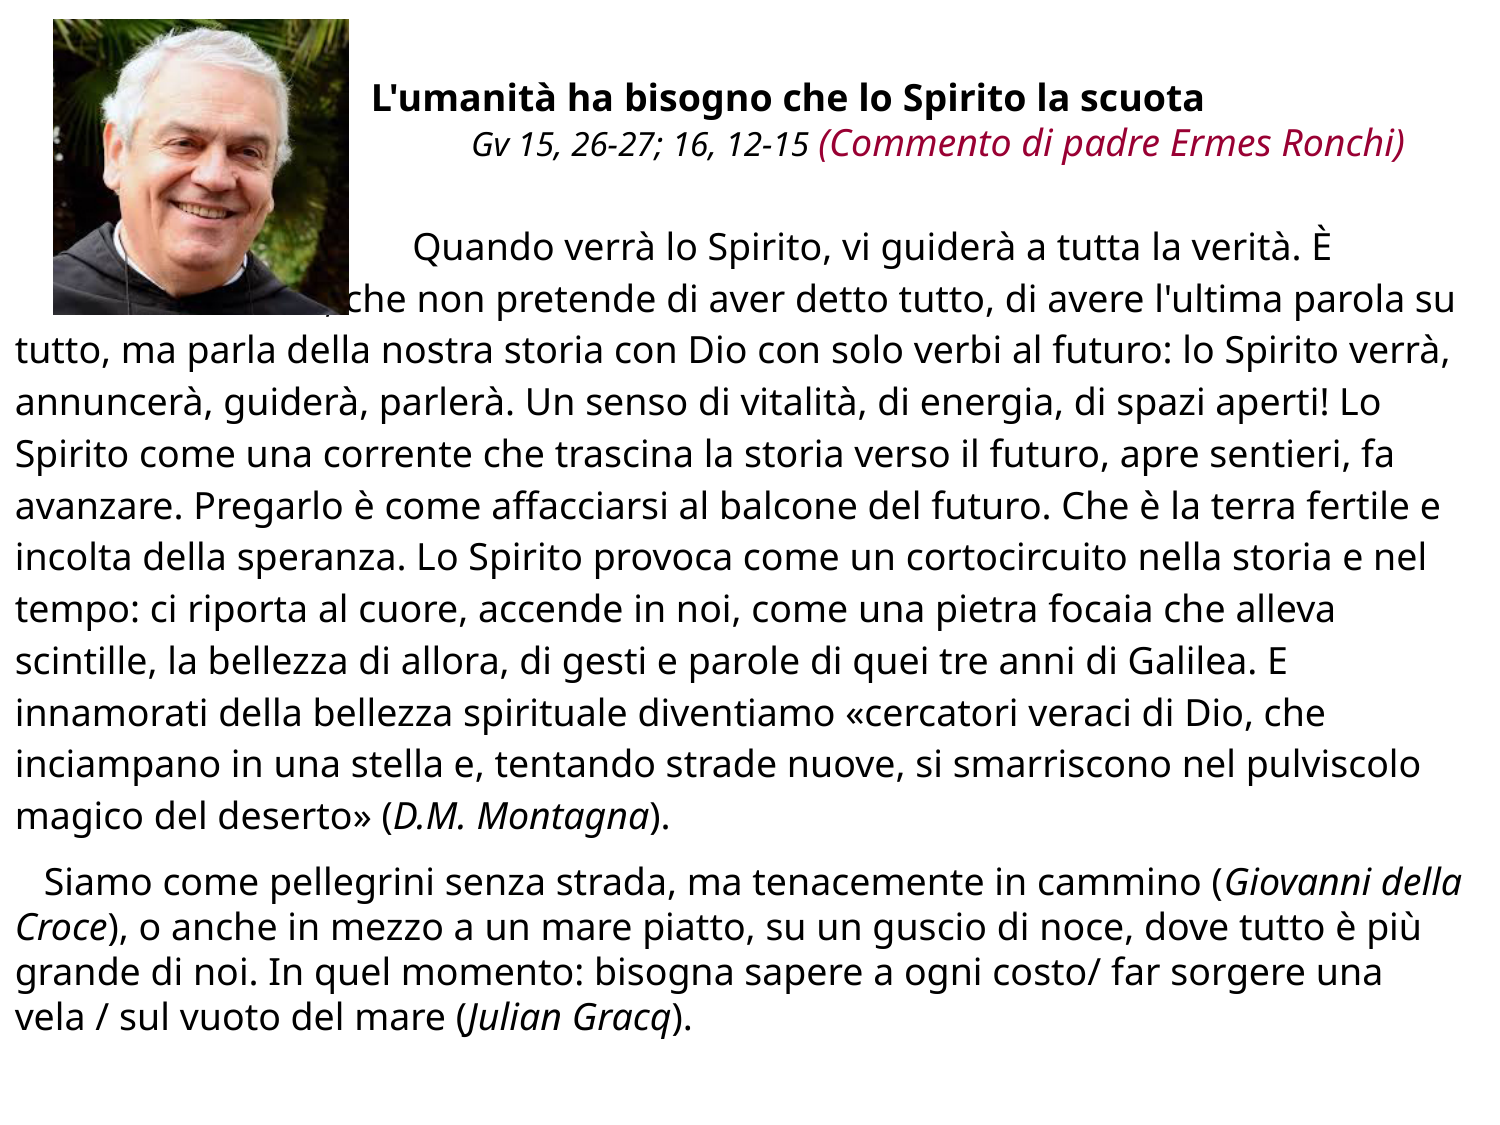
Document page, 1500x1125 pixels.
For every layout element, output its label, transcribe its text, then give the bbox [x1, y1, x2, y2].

text_box Quando verrà lo Spirito, vi guiderà a tutta la verità. È l'umiltà di Gesù, che non pretende di aver detto tutto, di avere l'ultima parola su tutto, ma parla della nostra storia con Dio con solo verbi al futuro: lo Spirito verrà, annuncerà, guiderà, parlerà. Un senso di vitalità, di energia, di spazi aperti! Lo Spirito come una corrente che trascina la storia verso il futuro, apre sentieri, fa avanzare. Pregarlo è come affacciarsi al balcone del futuro. Che è la terra fertile e incolta della speranza. Lo Spirito provoca come un cortocircuito nella storia e nel tempo: ci riporta al cuore, accende in noi, come una pietra focaia che alleva scintille, la bellezza di allora, di gesti e parole di quei tre anni di Galilea. E innamorati della bellezza spirituale diventiamo «cercatori veraci di Dio, che inciampano in una stella e, tentando strade nuove, si smarriscono nel pulviscolo magico del deserto» (D.M. Montagna). Siamo come pellegrini senza strada, ma tenacemente in cammino (Giovanni della Croce), o anche in mezzo a un mare piatto, su un guscio di noce, dove tutto è più grande di noi. In quel momento: bisogna sapere a ogni costo/ far sorgere una vela / sul vuoto del mare (Julian Gracq). [0, 208, 1500, 799]
picture [53, 19, 349, 315]
text_box L'umanità ha bisogno che lo Spirito la scuota Gv 15, 26-27; 16, 12-15 (Commento di padre Ermes Ronchi) [349, 66, 1500, 172]
text_box Quando verrà lo Spirito, vi guiderà a tutta la verità. È l'umiltà di Gesù, che non pretende di aver detto tutto, di avere l'ultima parola su tutto, ma parla della nostra storia con Dio con solo verbi al futuro: lo Spirito verrà, annuncerà, guiderà, parlerà. Un senso di vitalità, di energia, di spazi aperti! Lo Spirito come una corrente che trascina la storia verso il futuro, apre sentieri, fa avanzare. Pregarlo è come affacciarsi al balcone del futuro. Che è la terra fertile e incolta della speranza. Lo Spirito provoca come un cortocircuito nella storia e nel tempo: ci riporta al cuore, accende in noi, come una pietra focaia che alleva scintille, la bellezza di allora, di gesti e parole di quei tre anni di Galilea. E innamorati della bellezza spirituale diventiamo «cercatori veraci di Dio, che inciampano in una stella e, tentando strade nuove, si smarriscono nel pulviscolo magico del deserto» (D.M. Montagna). Siamo come pellegrini senza strada, ma tenacemente in cammino (Giovanni della Croce), o anche in mezzo a un mare piatto, su un guscio di noce, dove tutto è più grande di noi. In quel momento: bisogna sapere a ogni costo/ far sorgere una vela / sul vuoto del mare (Julian Gracq). [0, 801, 1500, 1046]
